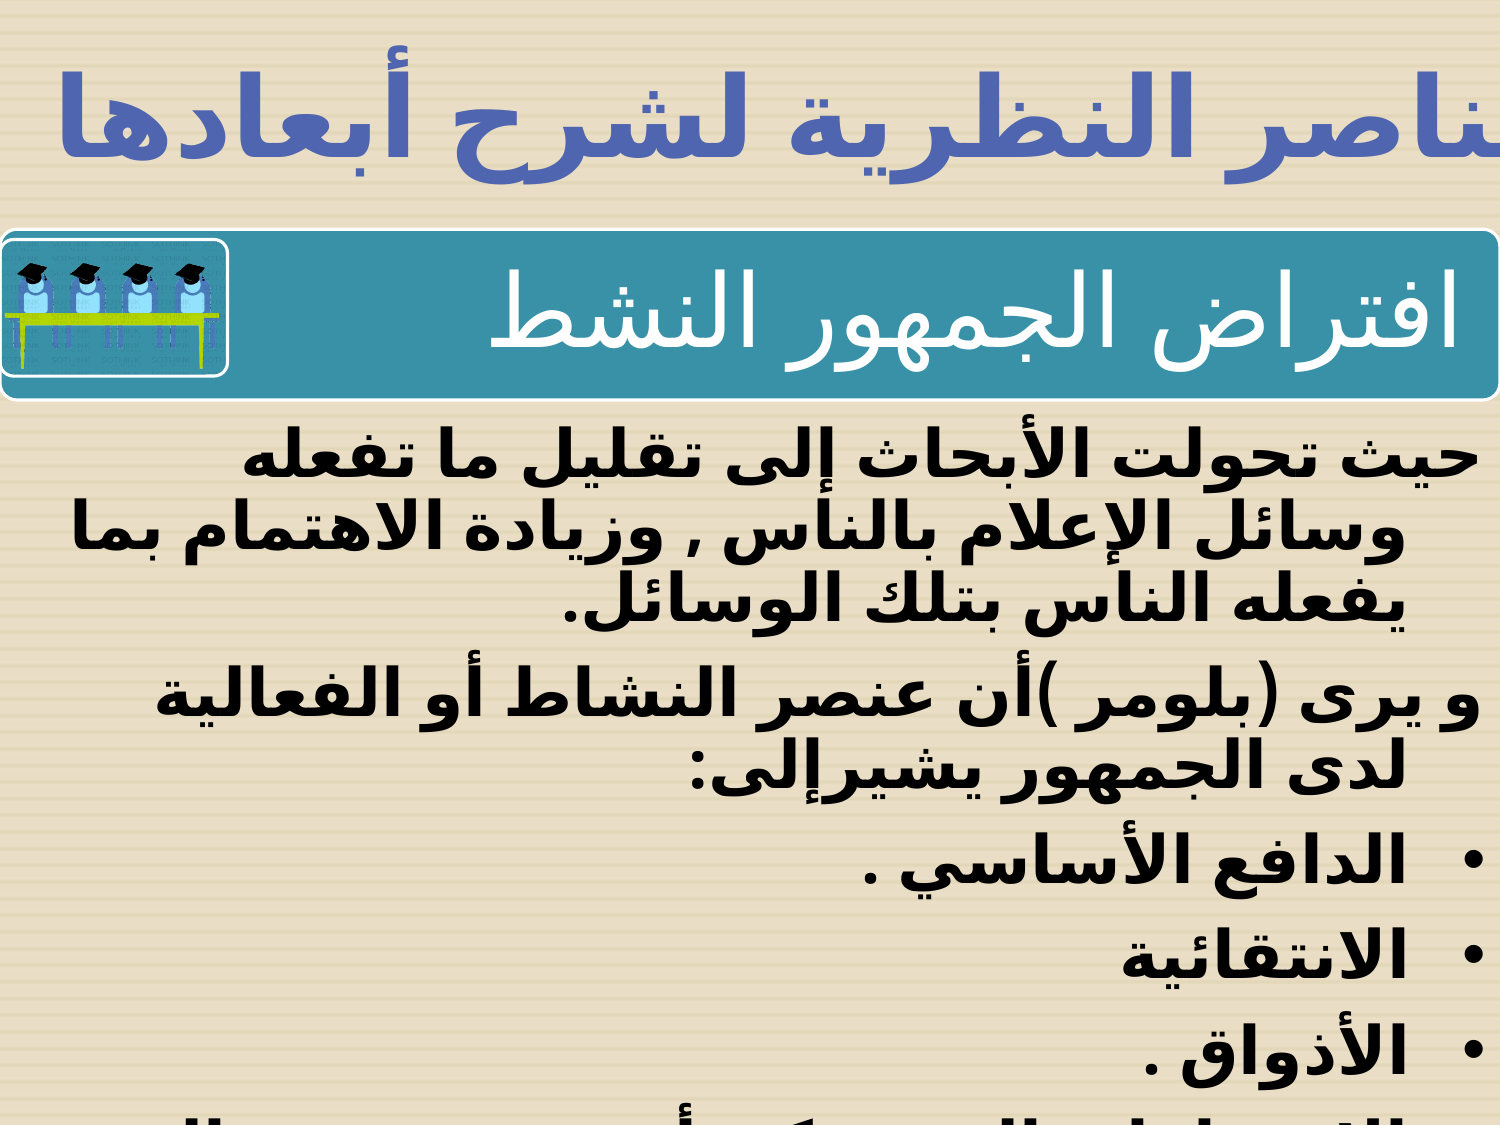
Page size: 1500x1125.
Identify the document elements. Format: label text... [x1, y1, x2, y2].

text_box حيث تحولت الأبحاث إلى تقليل ما تفعله وسائل الإعلام بالناس , وزيادة الاهتمام بما يفعله الناس بتلك الوسائل. و يرى (بلومر )أن عنصر النشاط أو الفعالية لدى الجمهور يشيرإلى: الدافع الأساسي . الانتقائية الأذواق . الاهتمامات التي يمكن أن تحدث في حالة التعرض لوسائل الإعلام. [0, 412, 1500, 1125]
text_box عناصر النظرية لشرح أبعادها [39, 37, 1500, 188]
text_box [0, 228, 1500, 401]
